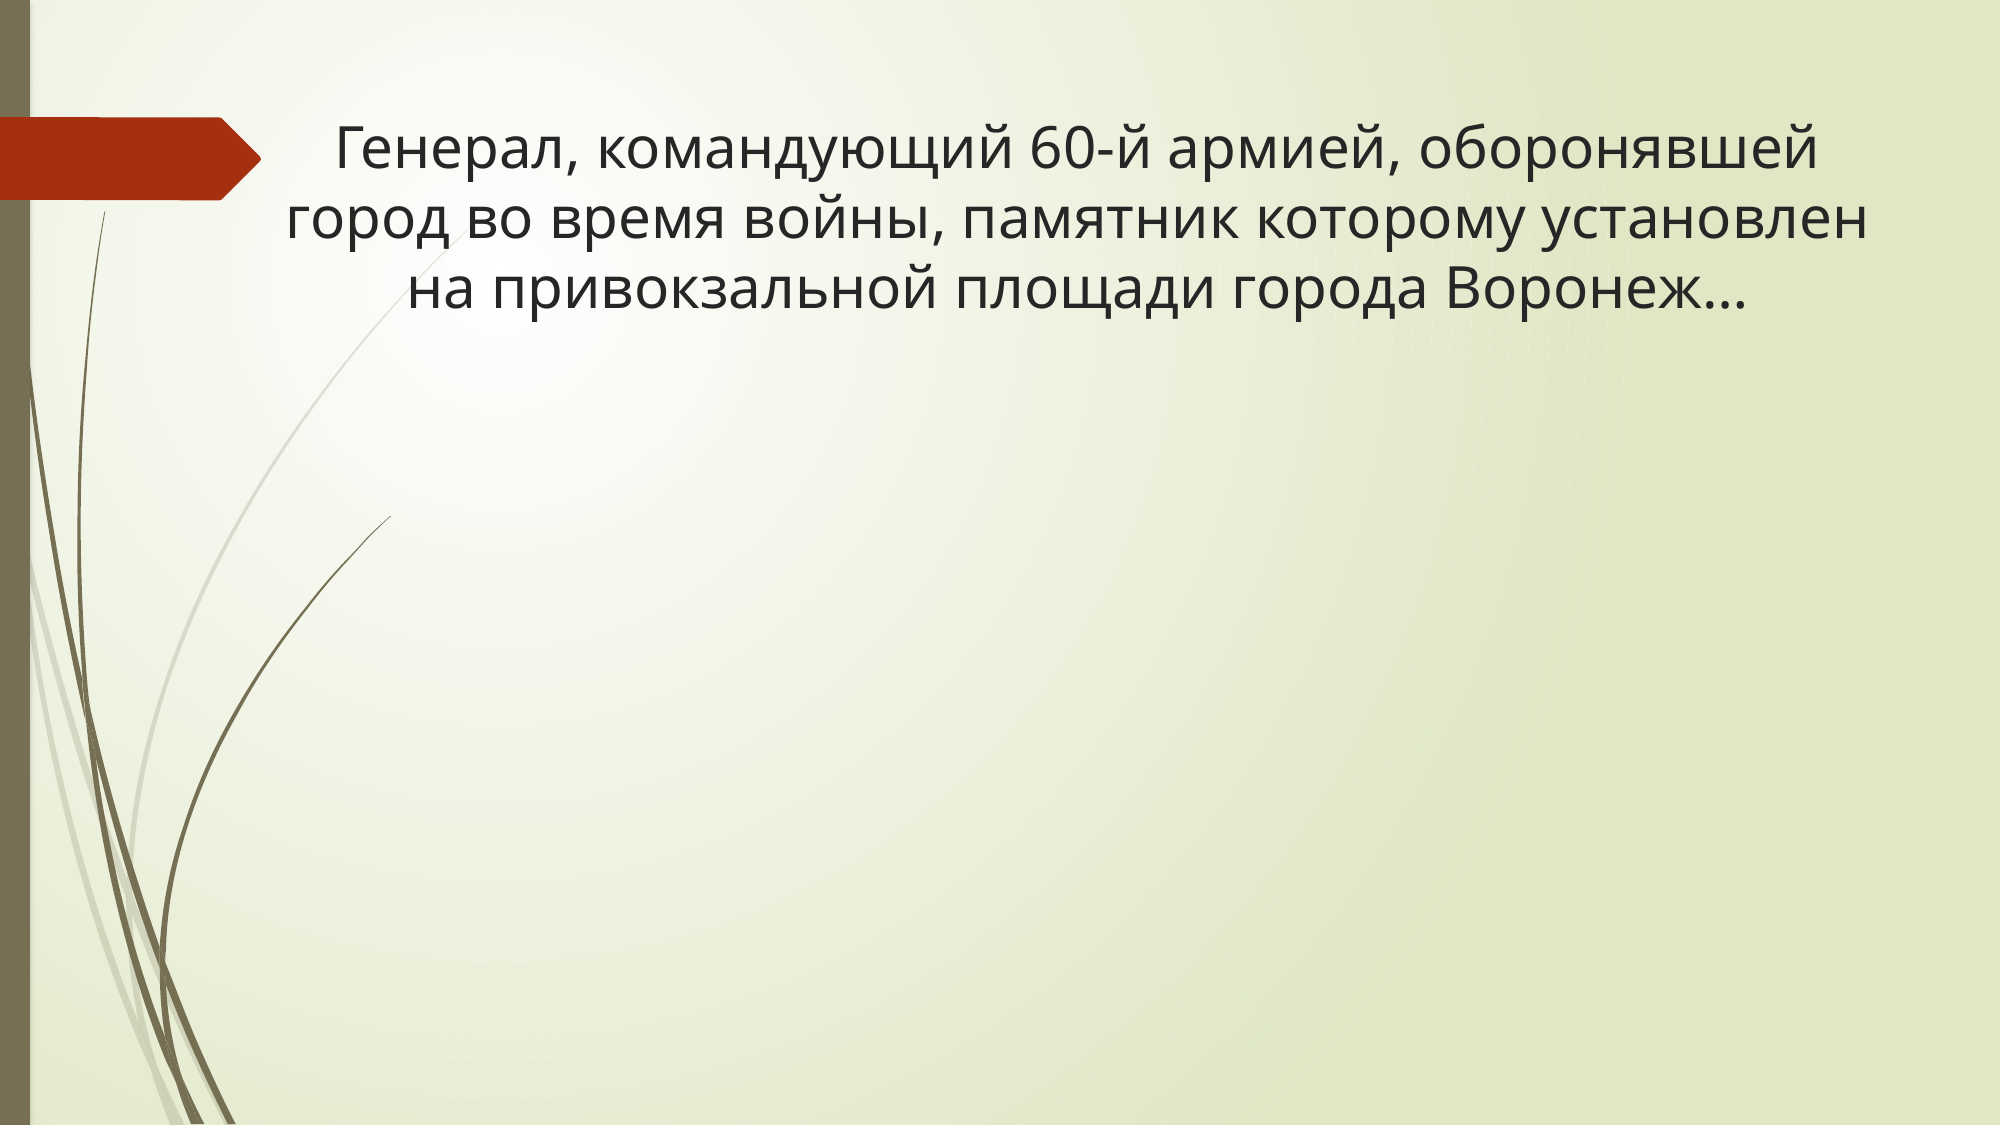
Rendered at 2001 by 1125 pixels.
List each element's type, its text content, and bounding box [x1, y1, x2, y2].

title Генерал, командующий 60-й армией, оборонявшей город во время войны, памятник которому установлен на привокзальной площади города Воронеж… [267, 102, 1888, 399]
